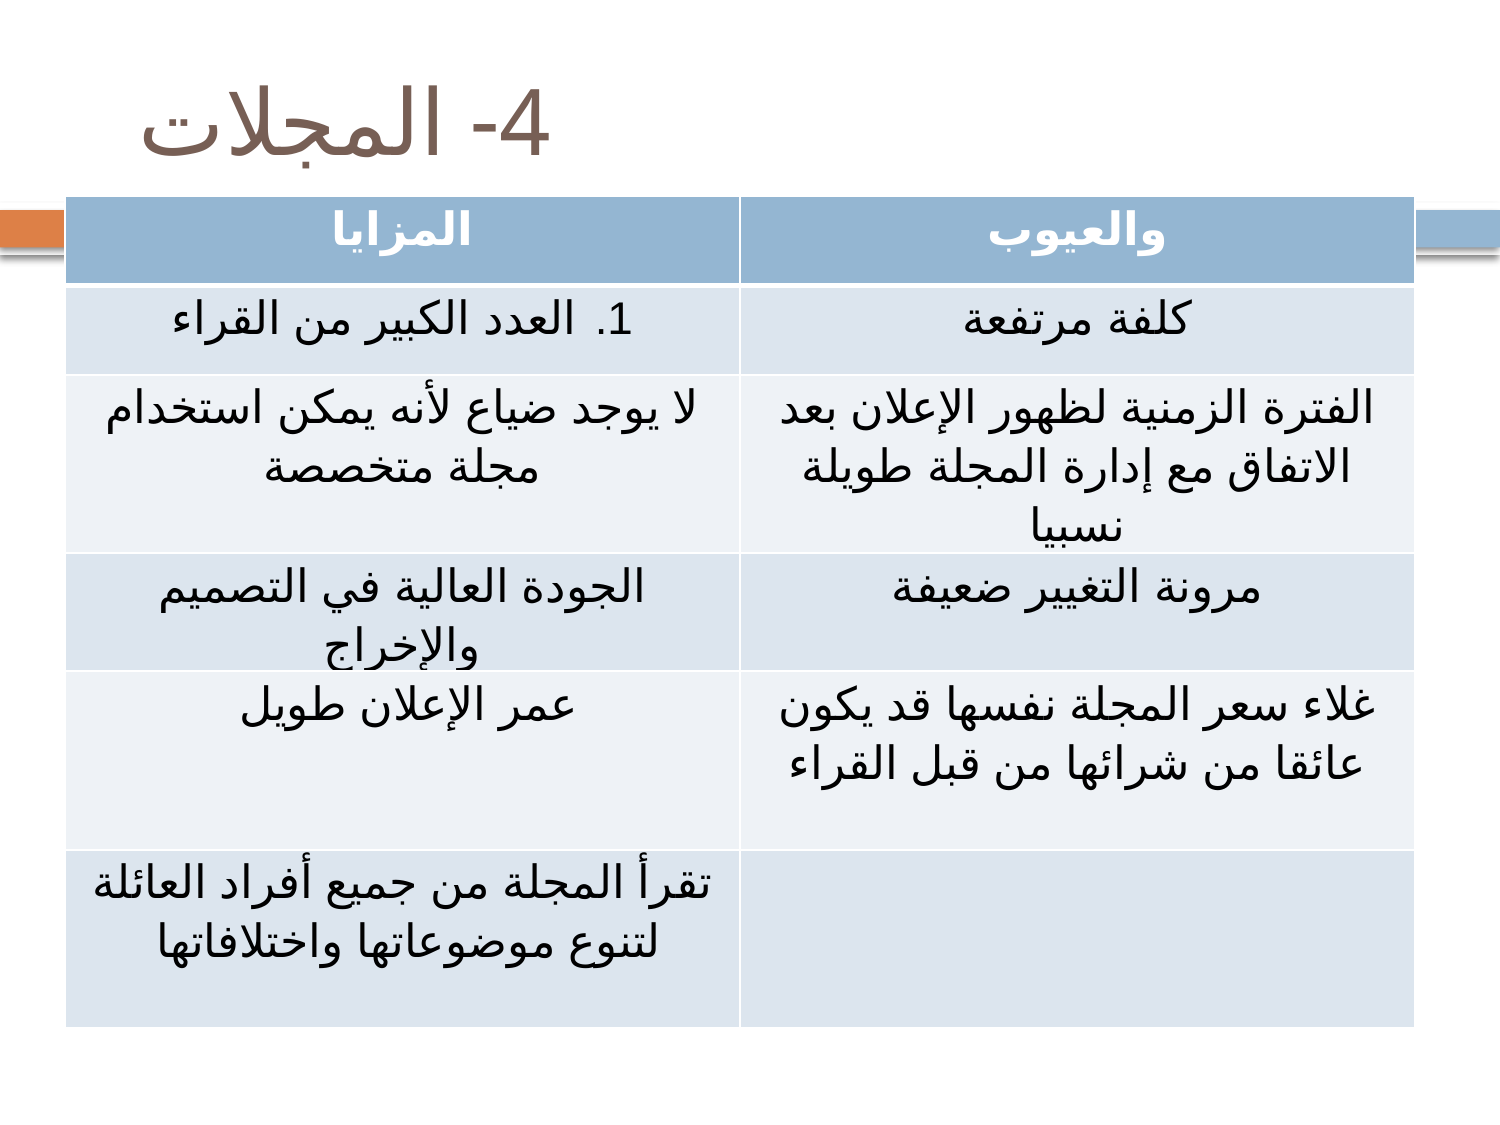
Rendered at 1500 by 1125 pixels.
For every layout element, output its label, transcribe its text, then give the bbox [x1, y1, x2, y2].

table_cell [741, 851, 1414, 1027]
table_cell العدد الكبير من القراء [66, 288, 739, 374]
title 4- المجلات [100, 37, 1438, 200]
table_cell كلفة مرتفعة [741, 288, 1414, 374]
table_cell الجودة العالية في التصميم والإخراج [66, 554, 739, 670]
table_header والعيوب [741, 197, 1414, 283]
table_cell غلاء سعر المجلة نفسها قد يكون عائقا من شرائها من قبل القراء [741, 672, 1414, 849]
table_cell مرونة التغيير ضعيفة [741, 554, 1414, 670]
table_cell تقرأ المجلة من جميع أفراد العائلة لتنوع موضوعاتها واختلافاتها [66, 851, 739, 1027]
table_cell لا يوجد ضياع لأنه يمكن استخدام مجلة متخصصة [66, 376, 739, 552]
table_cell عمر الإعلان طويل [66, 672, 739, 849]
table_header المزايا [66, 197, 739, 283]
table_cell الفترة الزمنية لظهور الإعلان بعد الاتفاق مع إدارة المجلة طويلة نسبيا [741, 376, 1414, 552]
